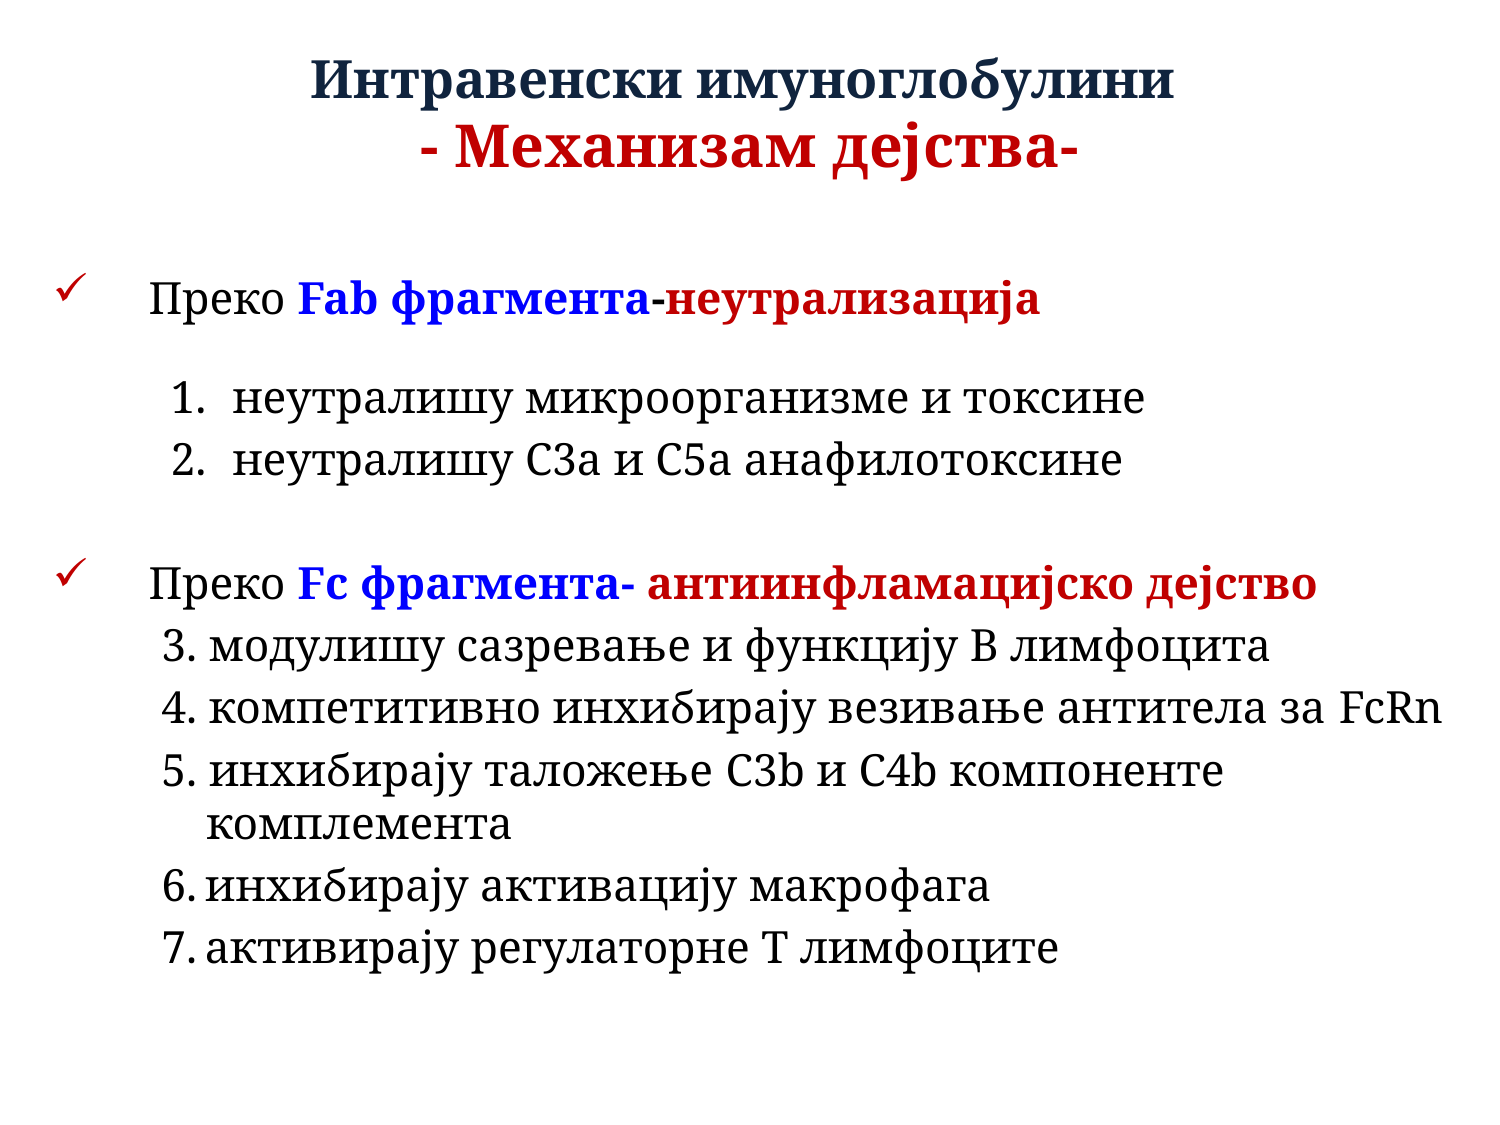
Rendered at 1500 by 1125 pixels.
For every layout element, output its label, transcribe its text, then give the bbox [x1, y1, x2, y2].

title Интравенски имуноглобулини - Механизам дејства- [37, 37, 1463, 188]
list Преко Fab фрагмента-неутрализација неутралишу микроорганизме и токсине неутралишу С3а и С5а анафилотоксине Преко Fс фрагмента- антиинфламацијско дејство 3. модулишу сазревање и функцију В лимфоцита 4. компетитивно инхибирају везивање антитела за FcRn 5. инхибирају таложење C3b и C4b компоненте комплемента инхибирају активацију макрофага активирају регулаторне Т лимфоците [37, 262, 1463, 1088]
